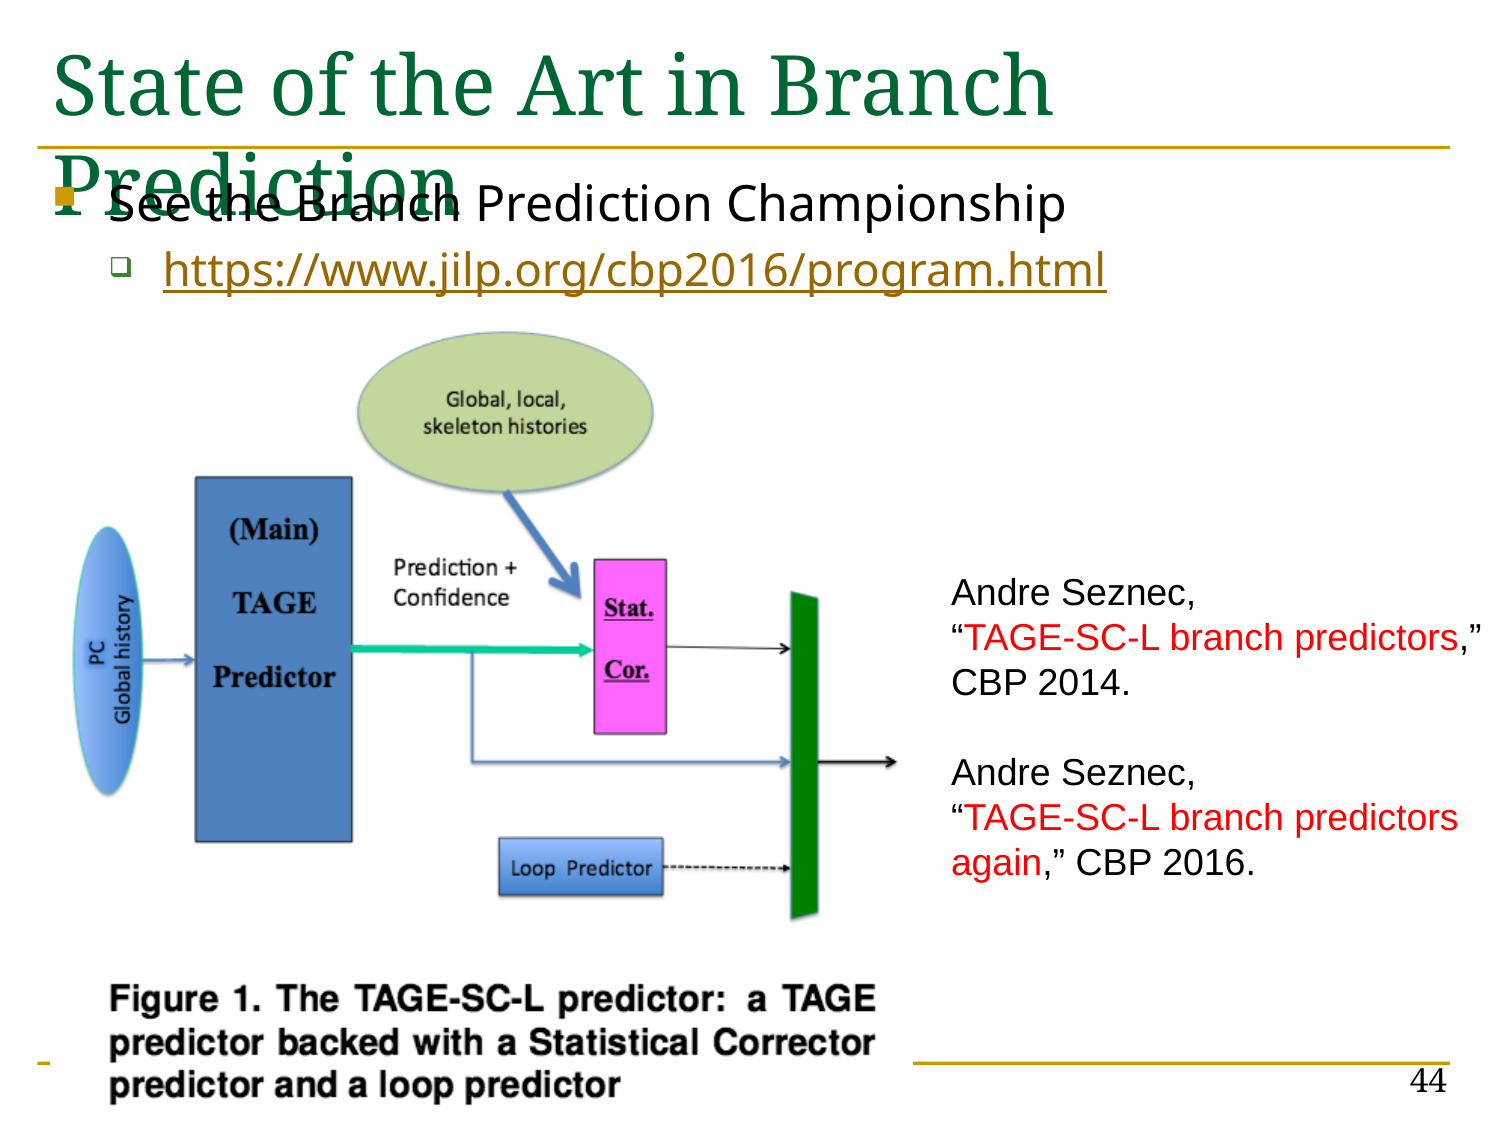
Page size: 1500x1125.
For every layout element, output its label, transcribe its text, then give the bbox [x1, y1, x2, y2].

text_box Andre Seznec, “TAGE-SC-L branch predictors,” CBP 2014. Andre Seznec, “TAGE-SC-L branch predictors again,” CBP 2016. [936, 560, 1500, 936]
picture [49, 324, 913, 1125]
slide_number 44 [1111, 1036, 1462, 1112]
list See the Branch Prediction Championship https://www.jilp.org/cbp2016/program.html [37, 163, 1450, 1016]
title State of the Art in Branch Prediction [37, 24, 1450, 163]
